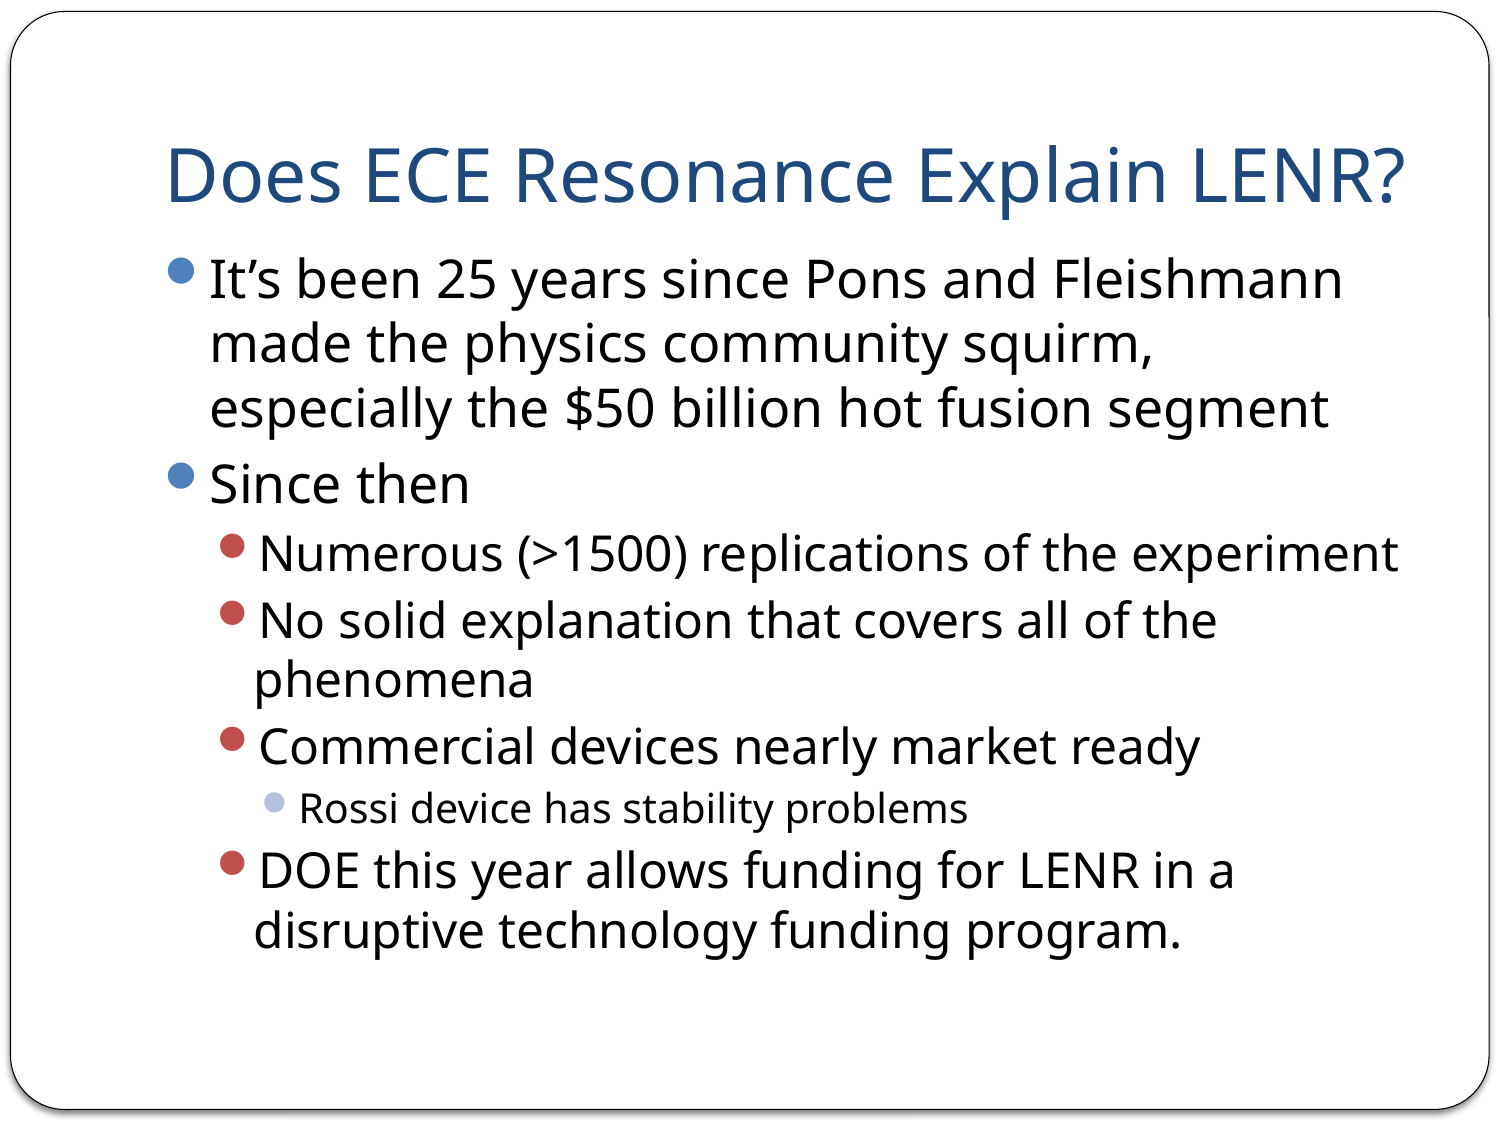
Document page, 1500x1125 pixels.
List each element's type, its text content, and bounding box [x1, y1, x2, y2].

list It’s been 25 years since Pons and Fleishmann made the physics community squirm, especially the $50 billion hot fusion segment Since then Numerous (>1500) replications of the experiment No solid explanation that covers all of the phenomena Commercial devices nearly market ready Rossi device has stability problems DOE this year allows funding for LENR in a disruptive technology funding program. [150, 237, 1425, 988]
title Does ECE Resonance Explain LENR? [150, 45, 1425, 233]
